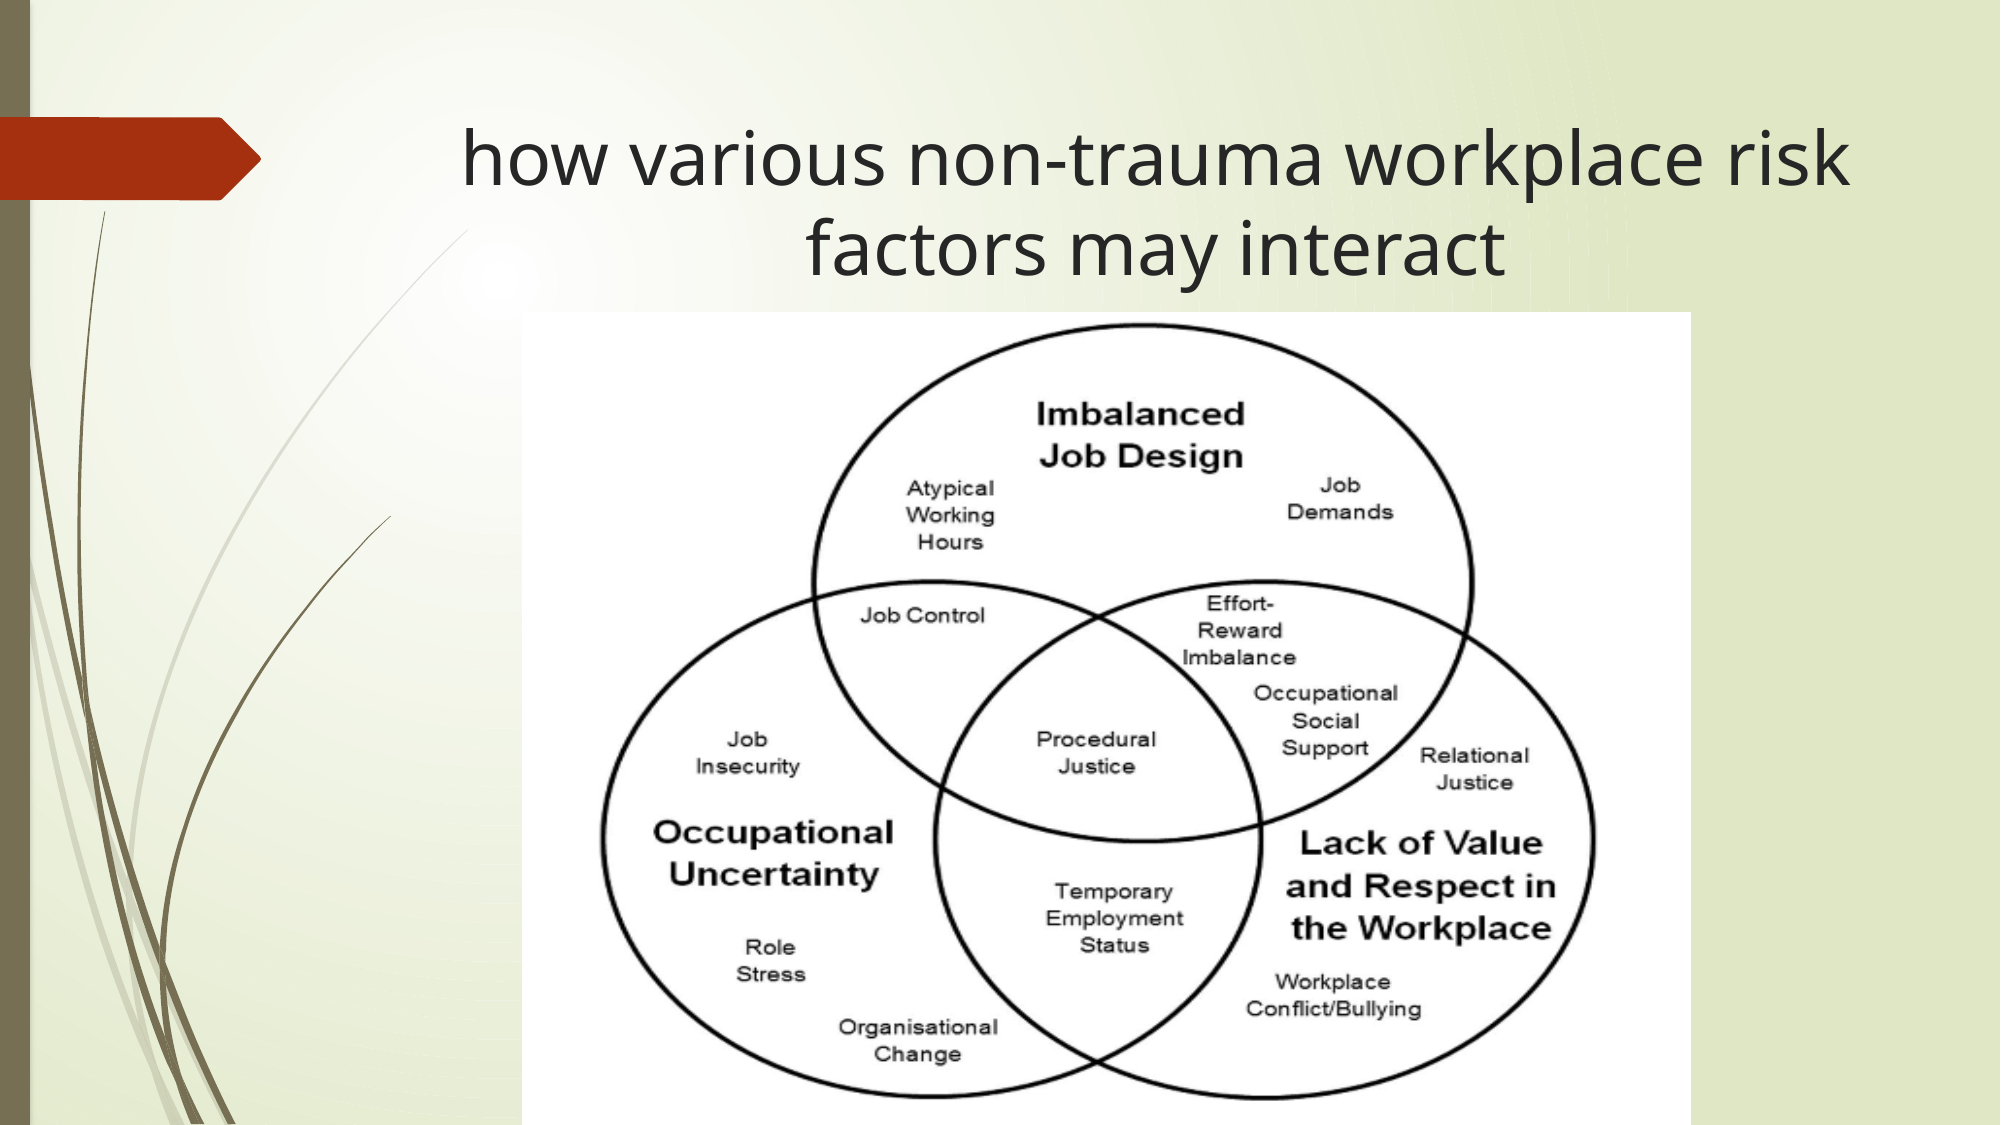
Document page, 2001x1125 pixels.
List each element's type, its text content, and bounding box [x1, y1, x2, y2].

title how various non-trauma workplace risk factors may interact [425, 102, 1888, 313]
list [522, 312, 1691, 1125]
